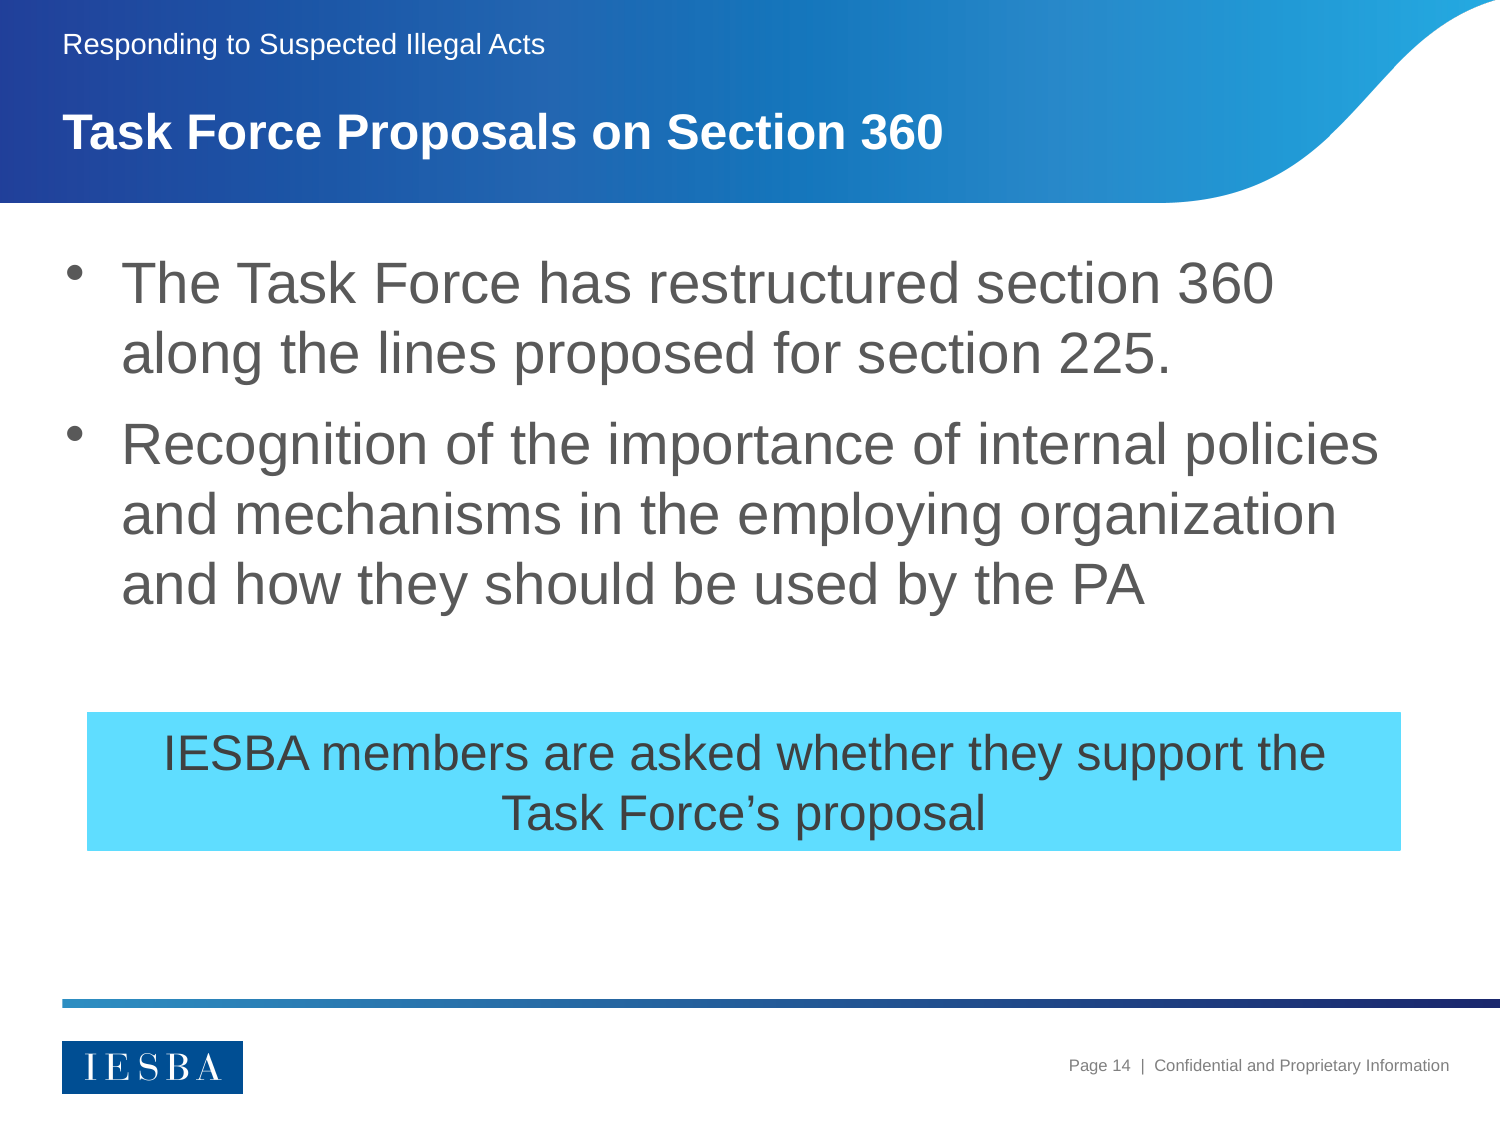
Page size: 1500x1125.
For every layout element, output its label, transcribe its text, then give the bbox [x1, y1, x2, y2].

title Task Force Proposals on Section 360 [62, 75, 1300, 184]
picture [0, 0, 1497, 203]
list The Task Force has restructured section 360 along the lines proposed for section 225. Recognition of the importance of internal policies and mechanisms in the employing organization and how they should be used by the PA [50, 237, 1438, 988]
text_box IESBA members are asked whether they support the Task Force’s proposal [87, 712, 1400, 850]
picture [62, 1041, 243, 1094]
subtitle Responding to Suspected Illegal Acts [62, 24, 575, 80]
